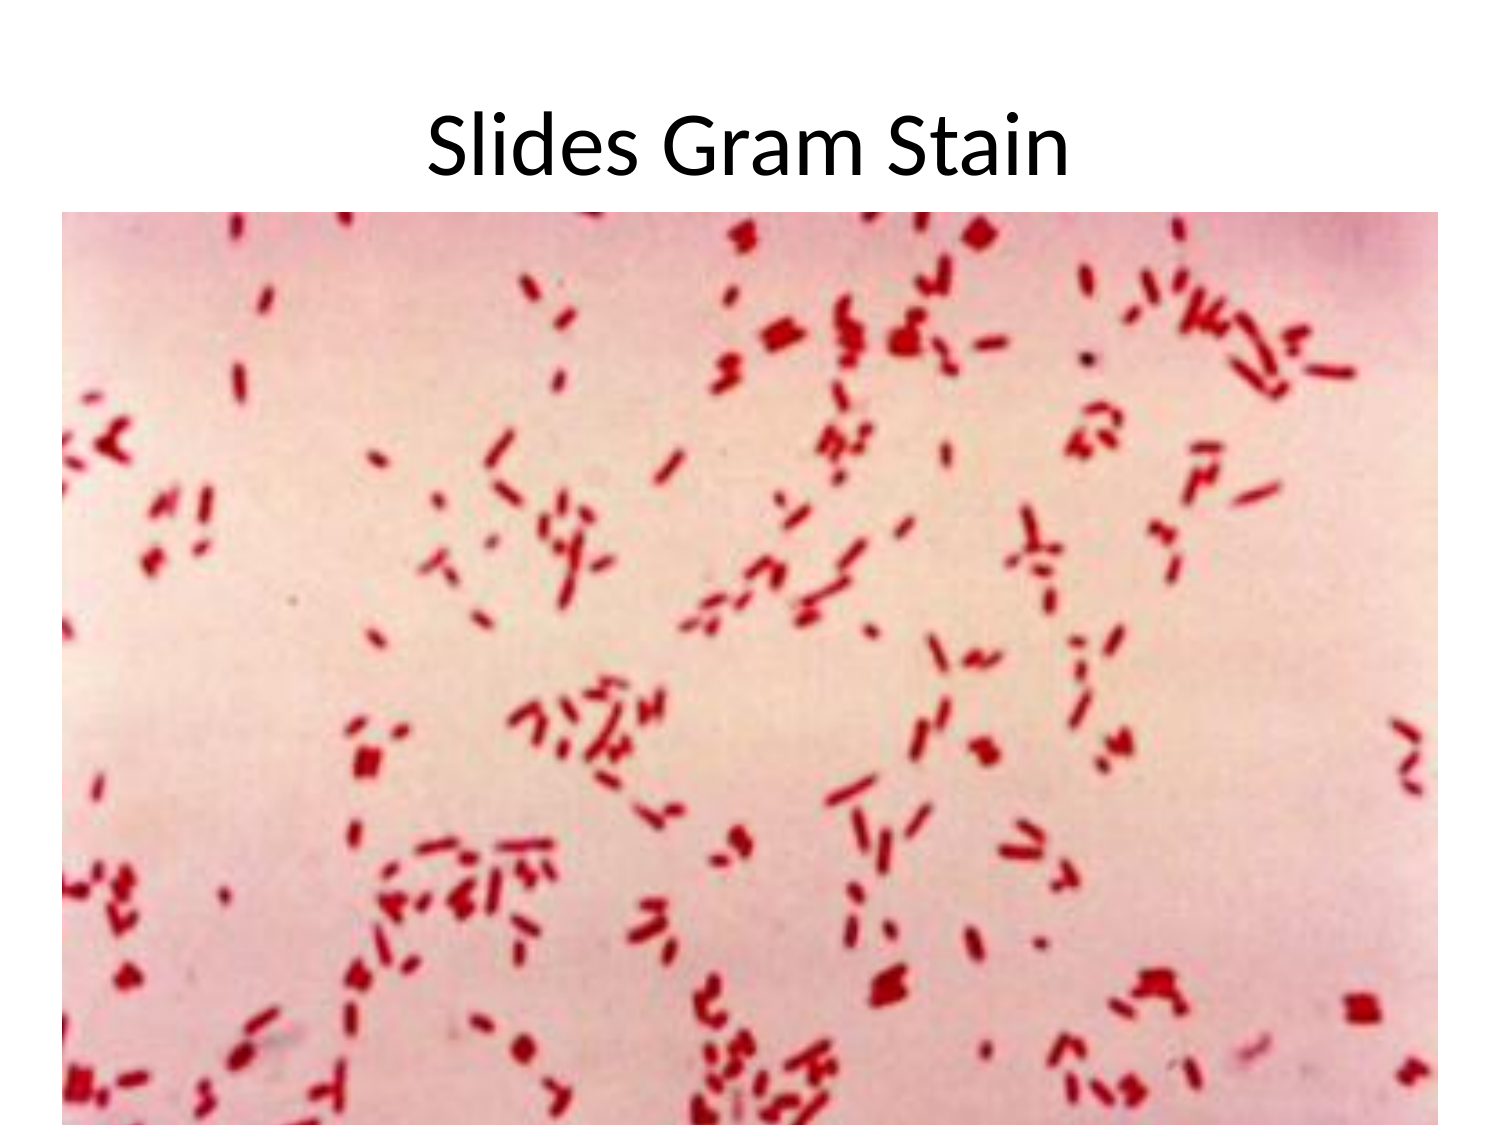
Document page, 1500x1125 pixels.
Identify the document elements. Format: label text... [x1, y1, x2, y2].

title Slides Gram Stain [75, 45, 1425, 210]
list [62, 212, 1438, 1125]
